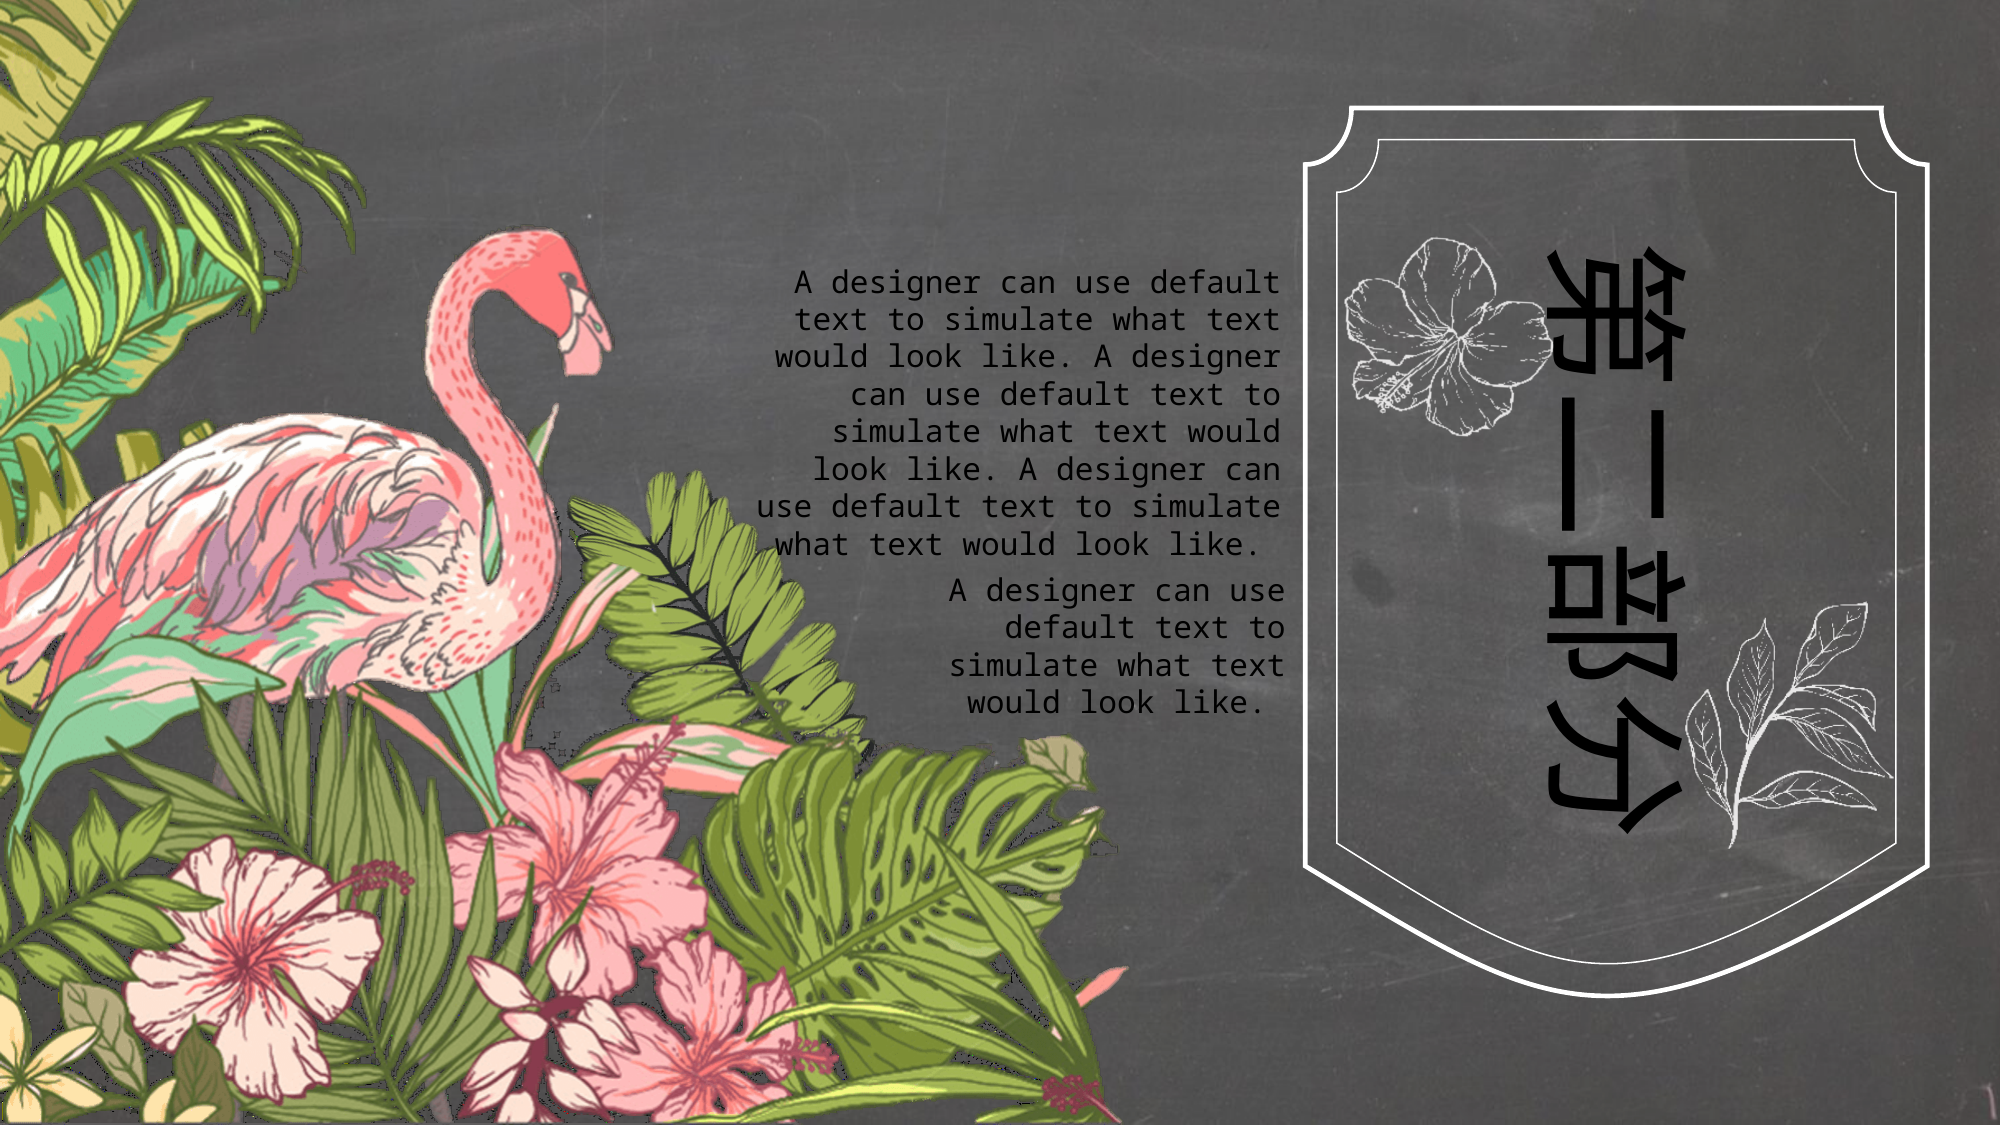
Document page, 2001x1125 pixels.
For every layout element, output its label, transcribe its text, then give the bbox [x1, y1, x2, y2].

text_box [1305, 107, 1928, 996]
text_box A designer can use default text to simulate what text would look like. [1152, 562, 1301, 727]
picture [1347, 229, 1550, 443]
picture [0, 0, 1152, 1125]
text_box A designer can use default text to simulate what text would look like. A designer can use default text to simulate what text would look like. A designer can use default text to simulate what text would look like. [1152, 254, 1296, 569]
picture [1683, 600, 1896, 851]
